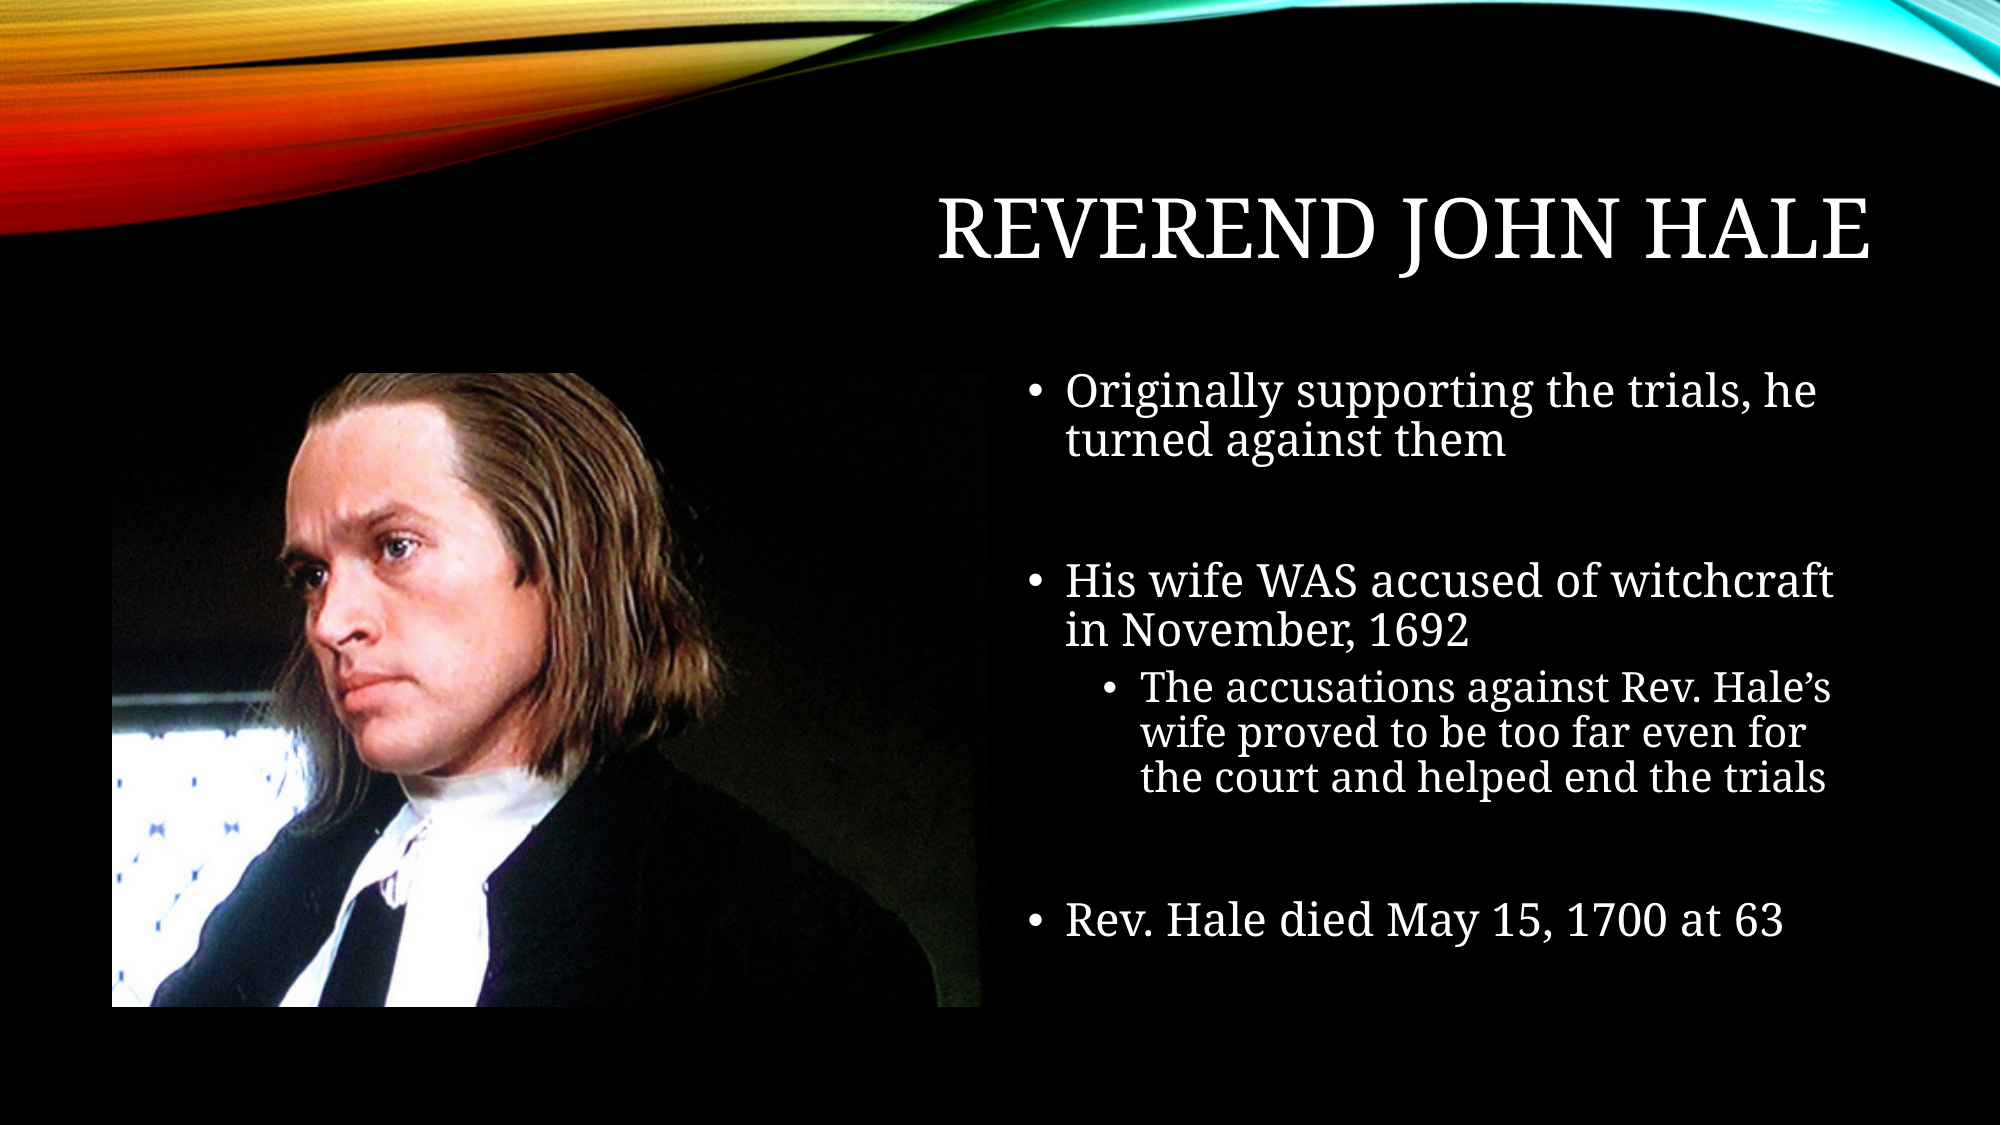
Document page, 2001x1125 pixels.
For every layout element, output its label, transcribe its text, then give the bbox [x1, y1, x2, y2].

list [112, 372, 988, 1007]
picture [0, 0, 2000, 237]
title Reverend John Hale [474, 125, 1888, 338]
list Originally supporting the trials, he turned against them His wife WAS accused of witchcraft in November, 1692 The accusations against Rev. Hale’s wife proved to be too far even for the court and helped end the trials Rev. Hale died May 15, 1700 at 63 [1012, 360, 1888, 1021]
